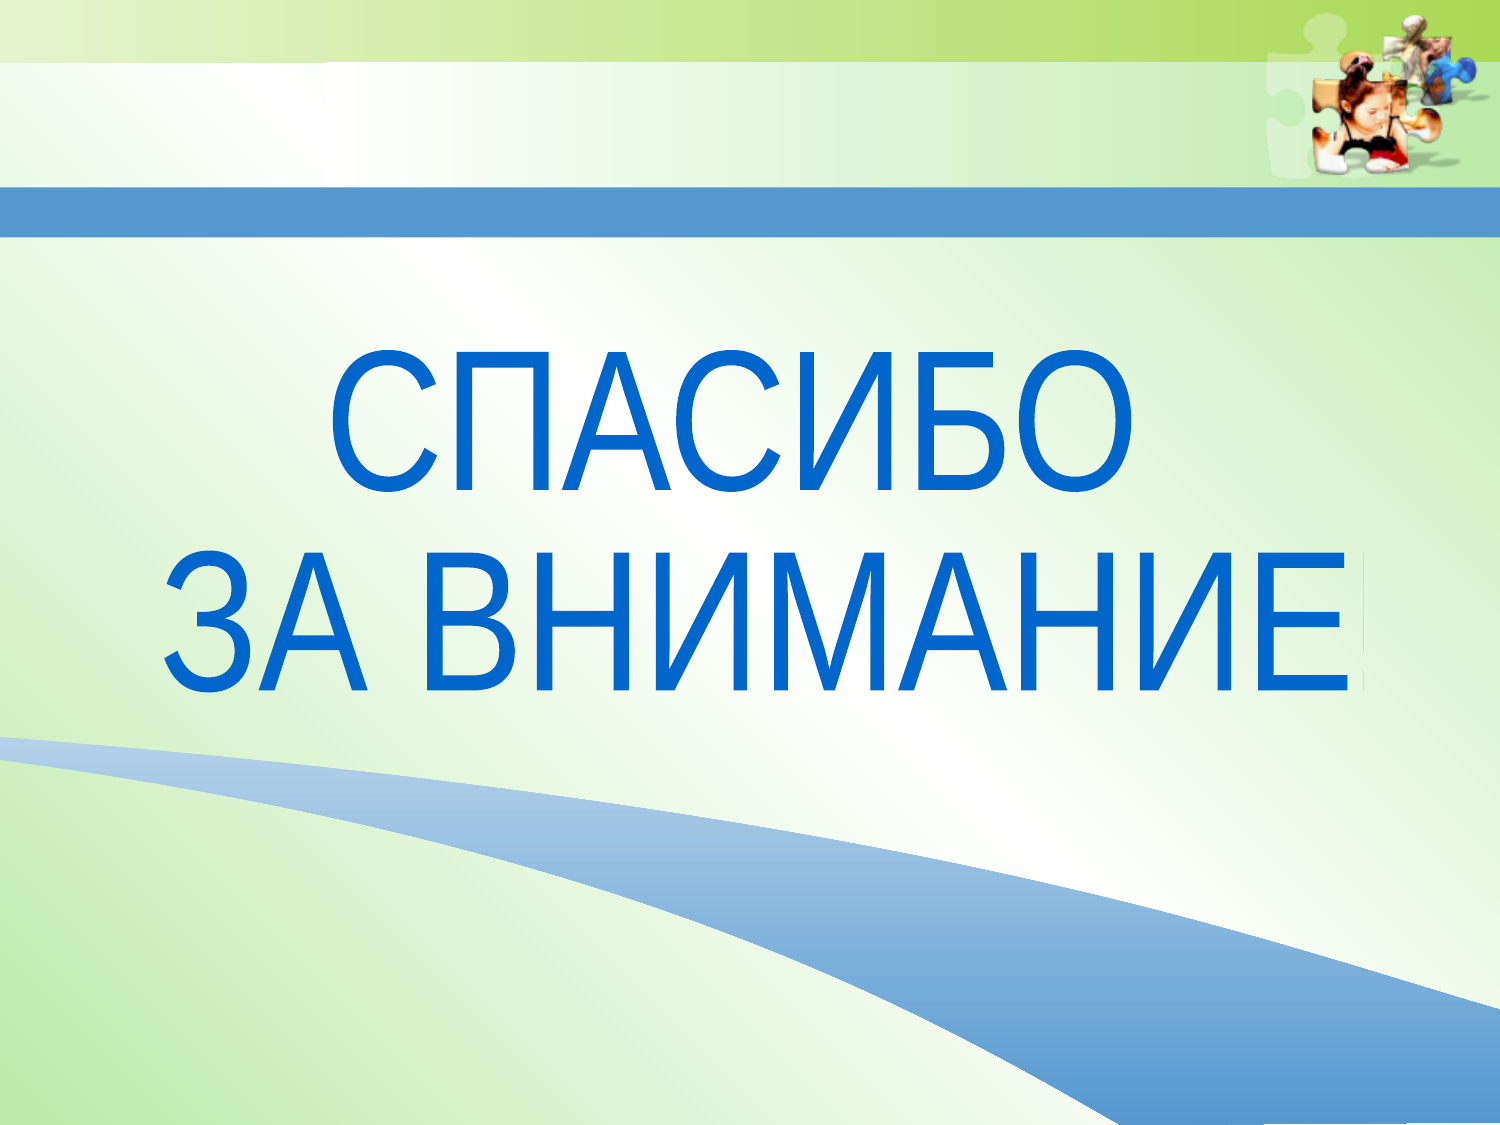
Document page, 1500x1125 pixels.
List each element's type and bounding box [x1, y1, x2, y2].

text_box [0, 736, 1500, 1125]
picture [1265, 12, 1493, 185]
